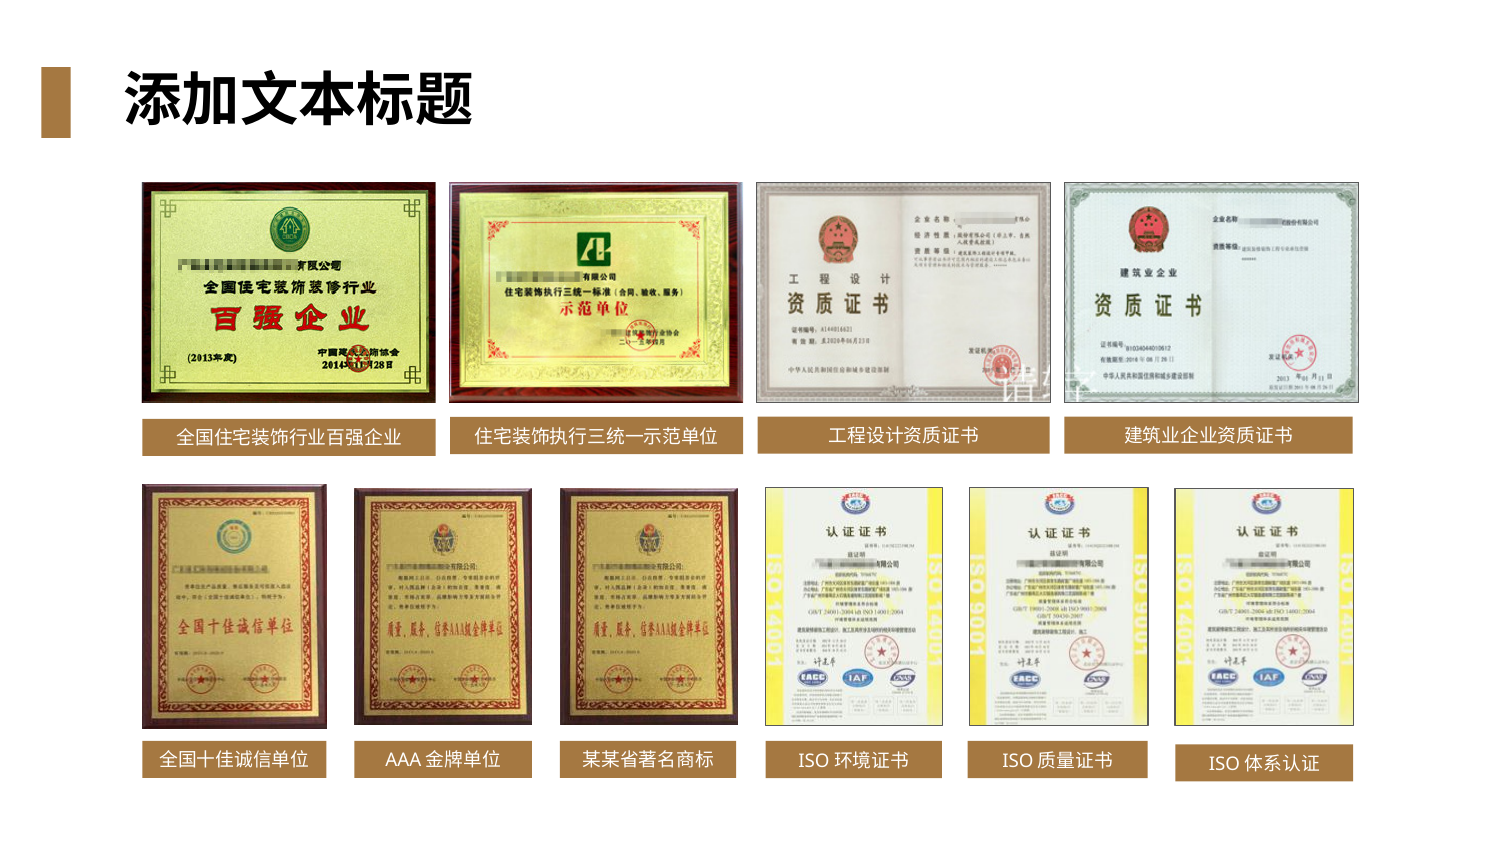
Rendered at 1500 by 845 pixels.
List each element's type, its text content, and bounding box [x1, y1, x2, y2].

text_box 添加文本标题 [108, 54, 633, 140]
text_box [354, 488, 532, 779]
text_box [141, 182, 436, 457]
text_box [1175, 488, 1354, 783]
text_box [1064, 182, 1359, 455]
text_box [142, 484, 327, 779]
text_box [449, 182, 744, 455]
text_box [765, 488, 942, 779]
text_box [559, 488, 738, 779]
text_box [967, 488, 1148, 779]
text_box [756, 182, 1051, 455]
